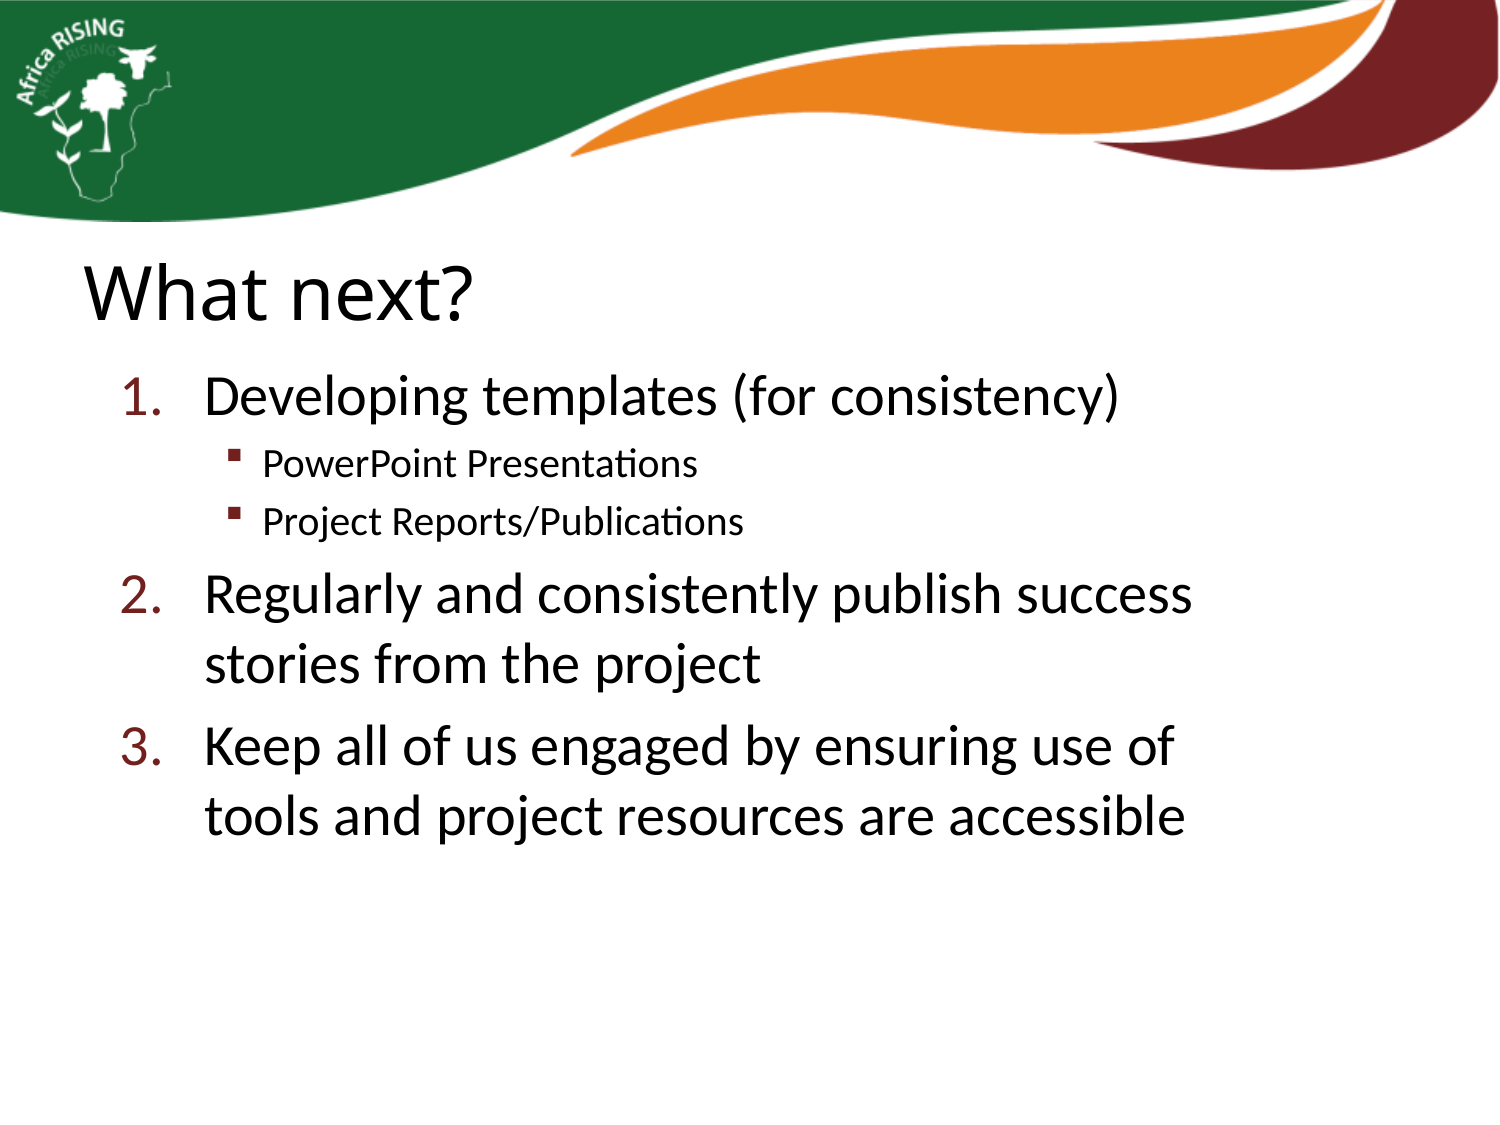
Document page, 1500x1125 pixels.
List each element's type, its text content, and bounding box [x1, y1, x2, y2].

list What next? [50, 237, 1425, 350]
text_box Developing templates (for consistency) PowerPoint Presentations Project Reports/Publications Regularly and consistently publish success stories from the project Keep all of us engaged by ensuring use of tools and project resources are accessible [37, 349, 1313, 1013]
picture [0, 0, 1499, 222]
